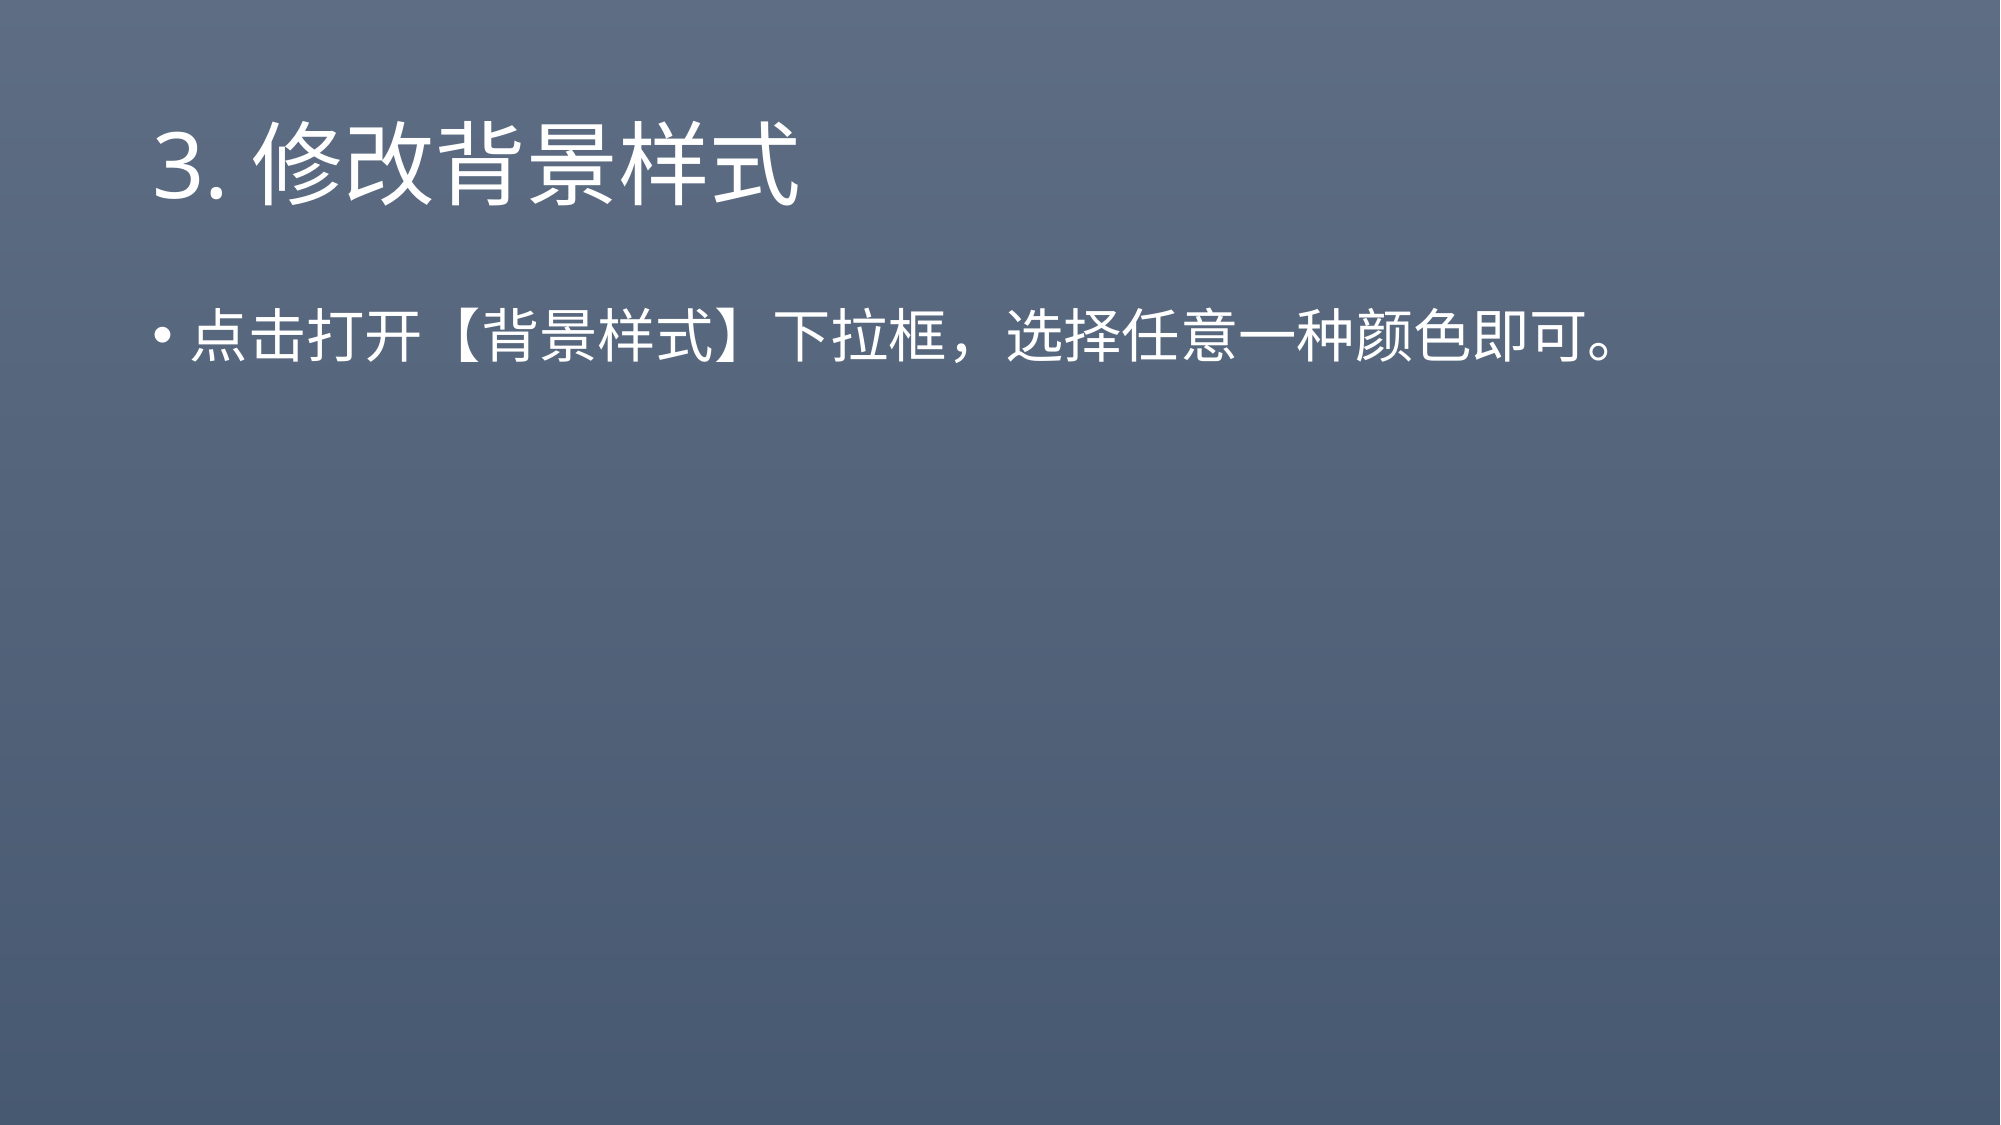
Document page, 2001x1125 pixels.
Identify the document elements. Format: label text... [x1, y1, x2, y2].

title 3.修改背景样式 [137, 59, 1863, 278]
list 点击打开【背景样式】下拉框，选择任意一种颜色即可。 [137, 299, 1863, 1014]
